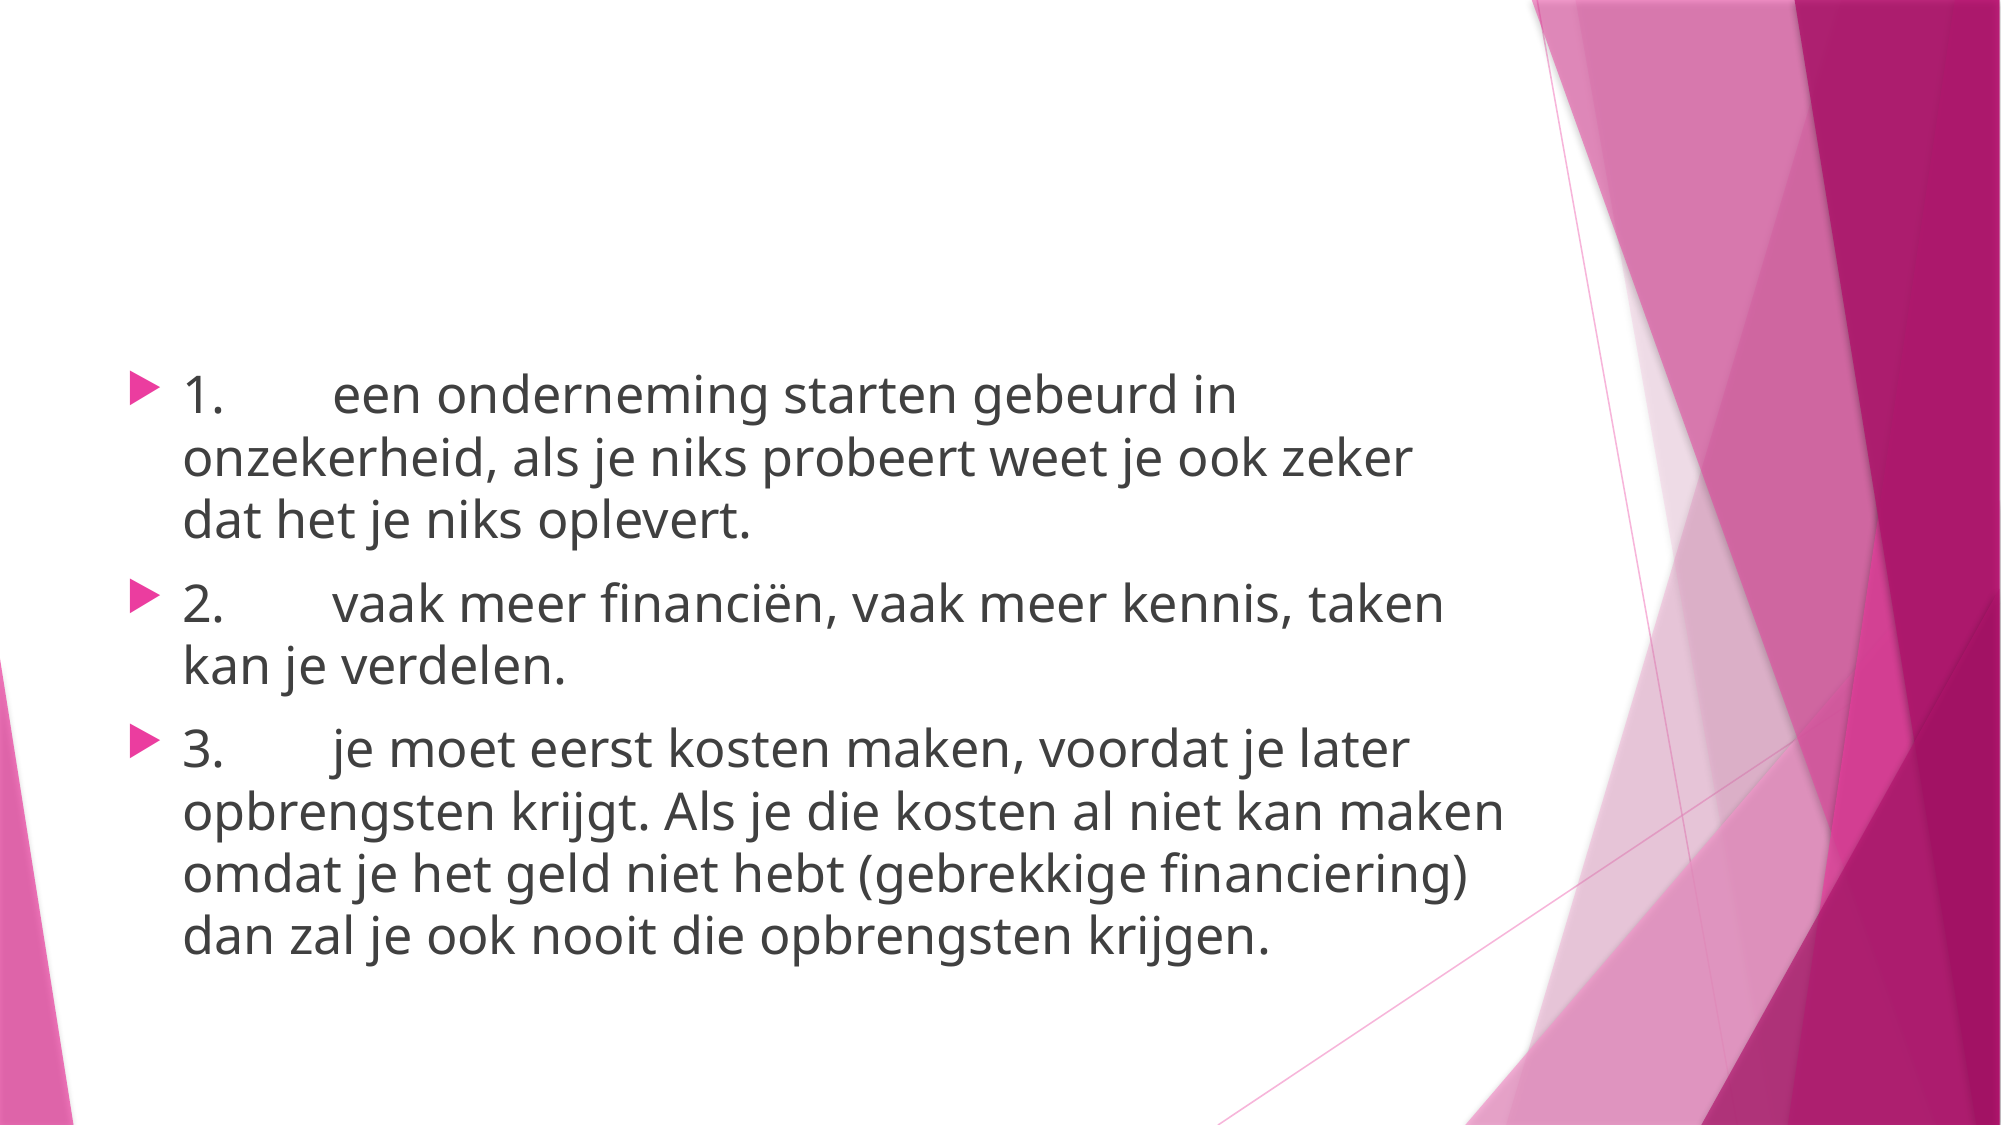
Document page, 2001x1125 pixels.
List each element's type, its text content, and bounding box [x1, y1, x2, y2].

list 1. een onderneming starten gebeurd in onzekerheid, als je niks probeert weet je ook zeker dat het je niks oplevert. 2. vaak meer financiën, vaak meer kennis, taken kan je verdelen. 3. je moet eerst kosten maken, voordat je later opbrengsten krijgt. Als je die kosten al niet kan maken omdat je het geld niet hebt (gebrekkige financiering) dan zal je ook nooit die opbrengsten krijgen. [111, 354, 1522, 992]
